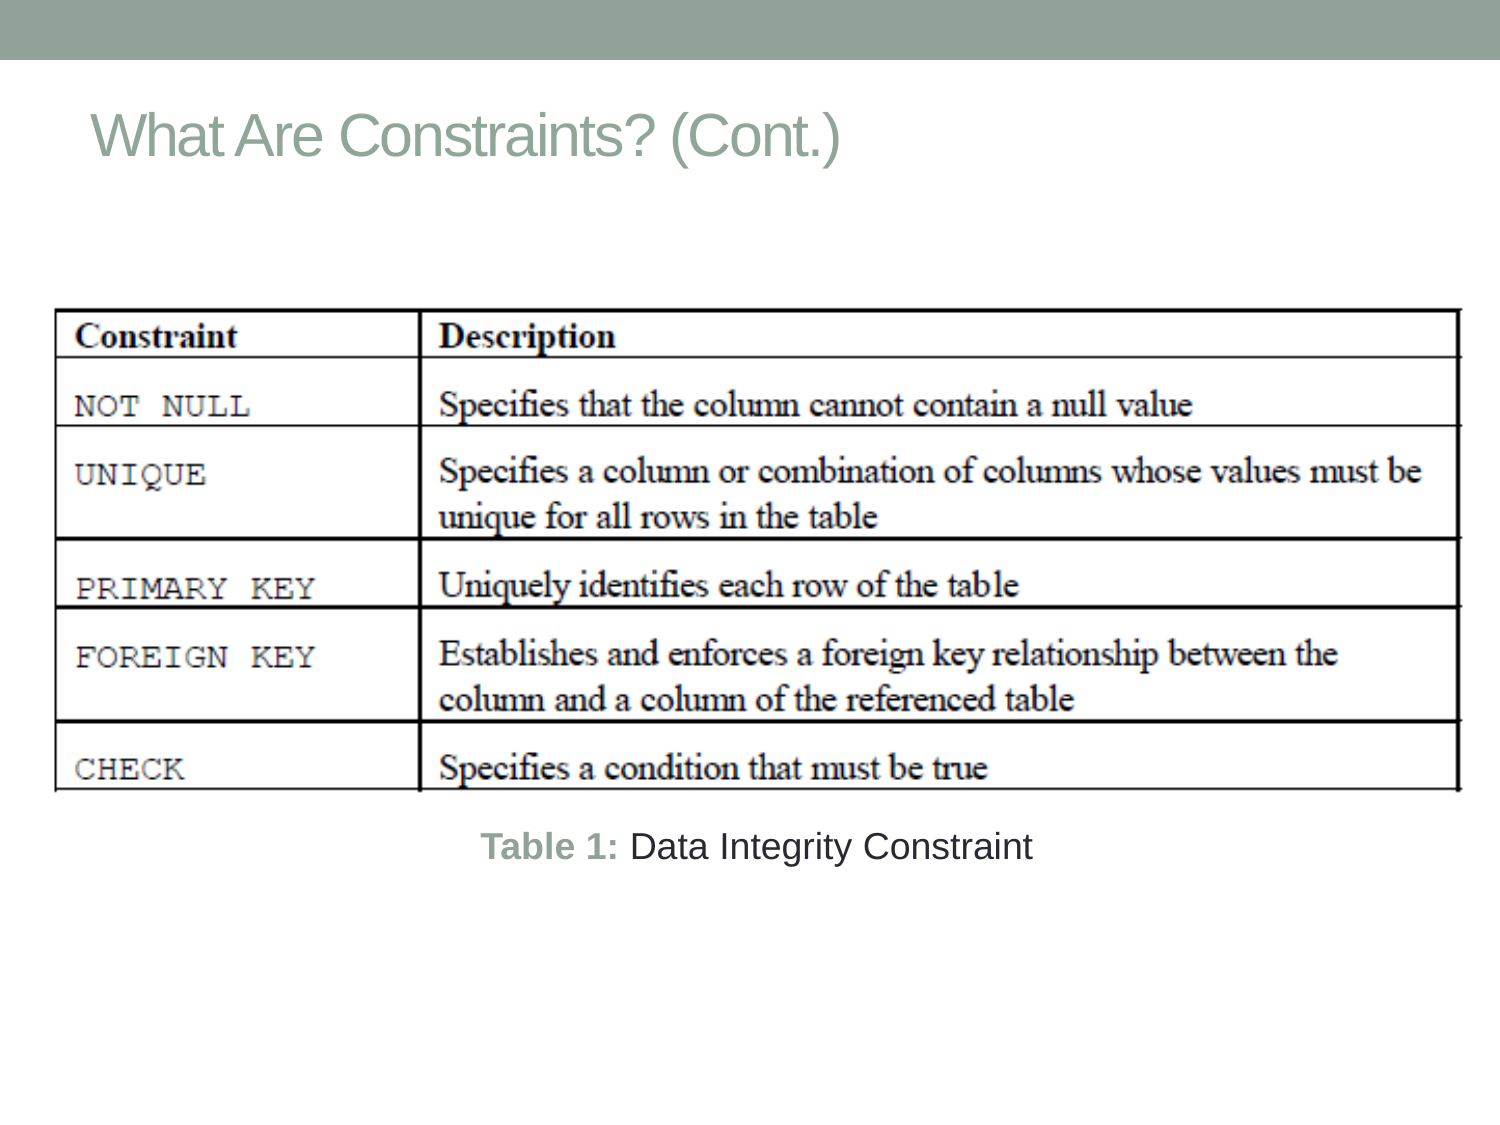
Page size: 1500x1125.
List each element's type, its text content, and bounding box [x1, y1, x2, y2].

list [24, 299, 1469, 813]
title What Are Constraints? (Cont.) [75, 87, 1425, 250]
text_box Table 1: Data Integrity Constraint [465, 821, 1059, 874]
